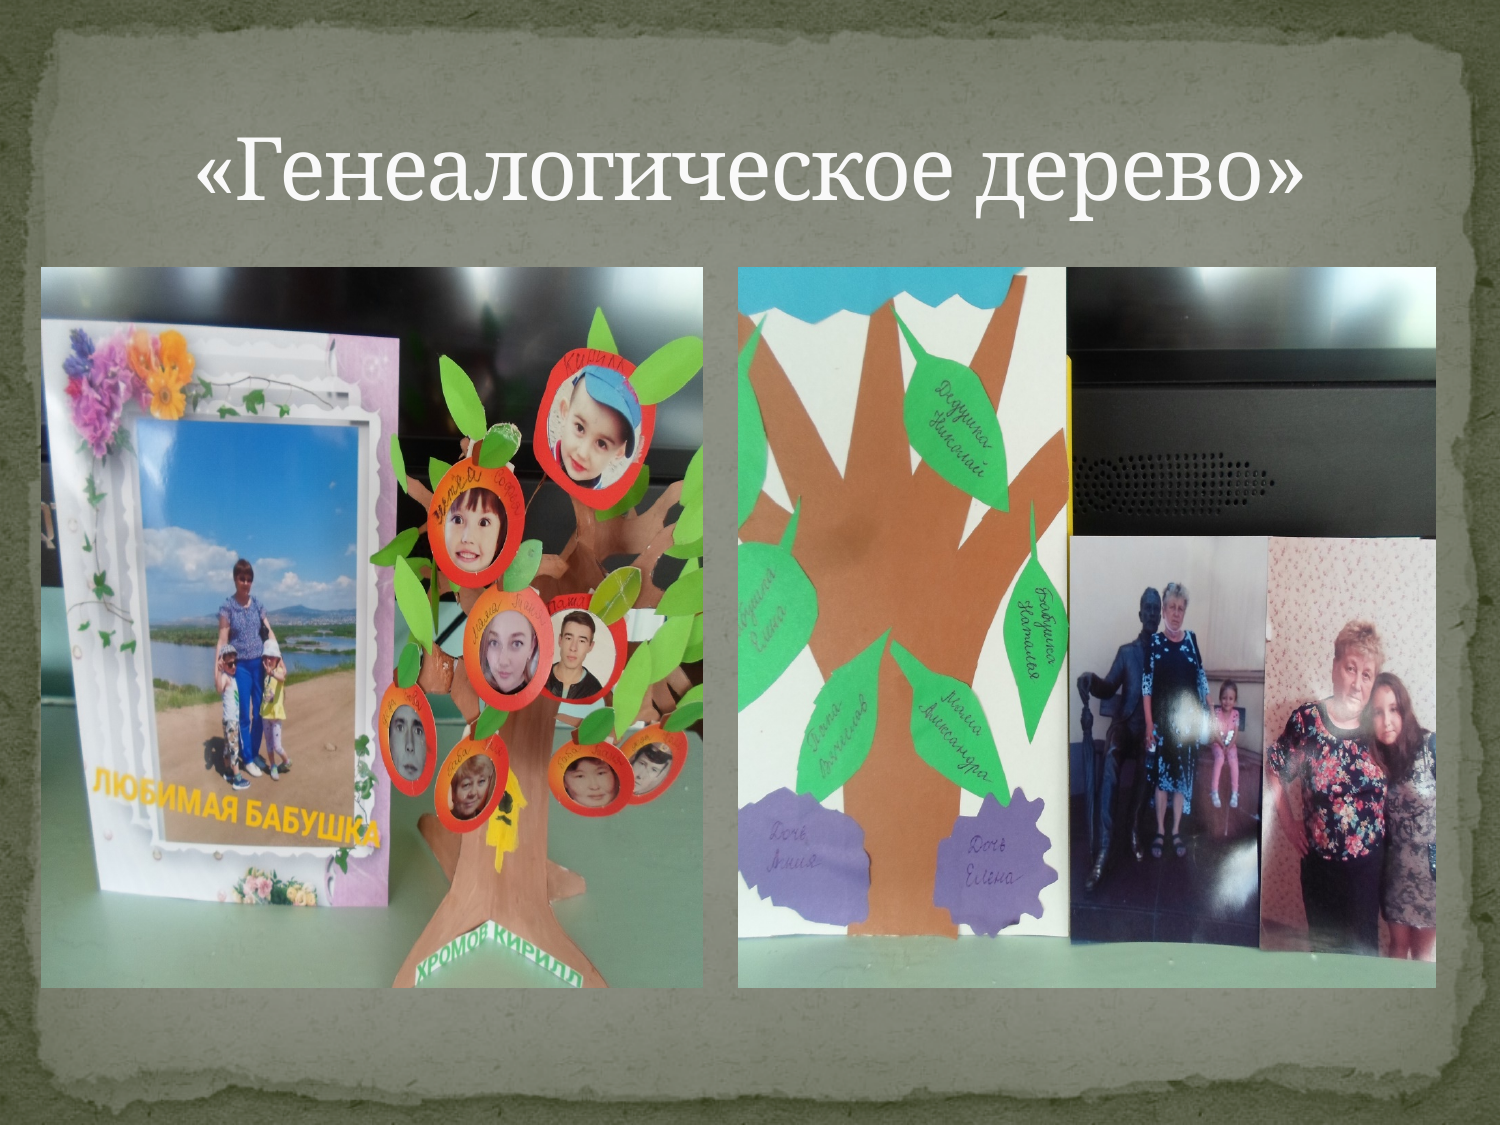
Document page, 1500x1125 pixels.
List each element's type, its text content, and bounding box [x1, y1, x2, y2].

picture [41, 267, 703, 988]
title «Генеалогическое дерево» [74, 24, 1425, 225]
picture [738, 267, 1436, 988]
